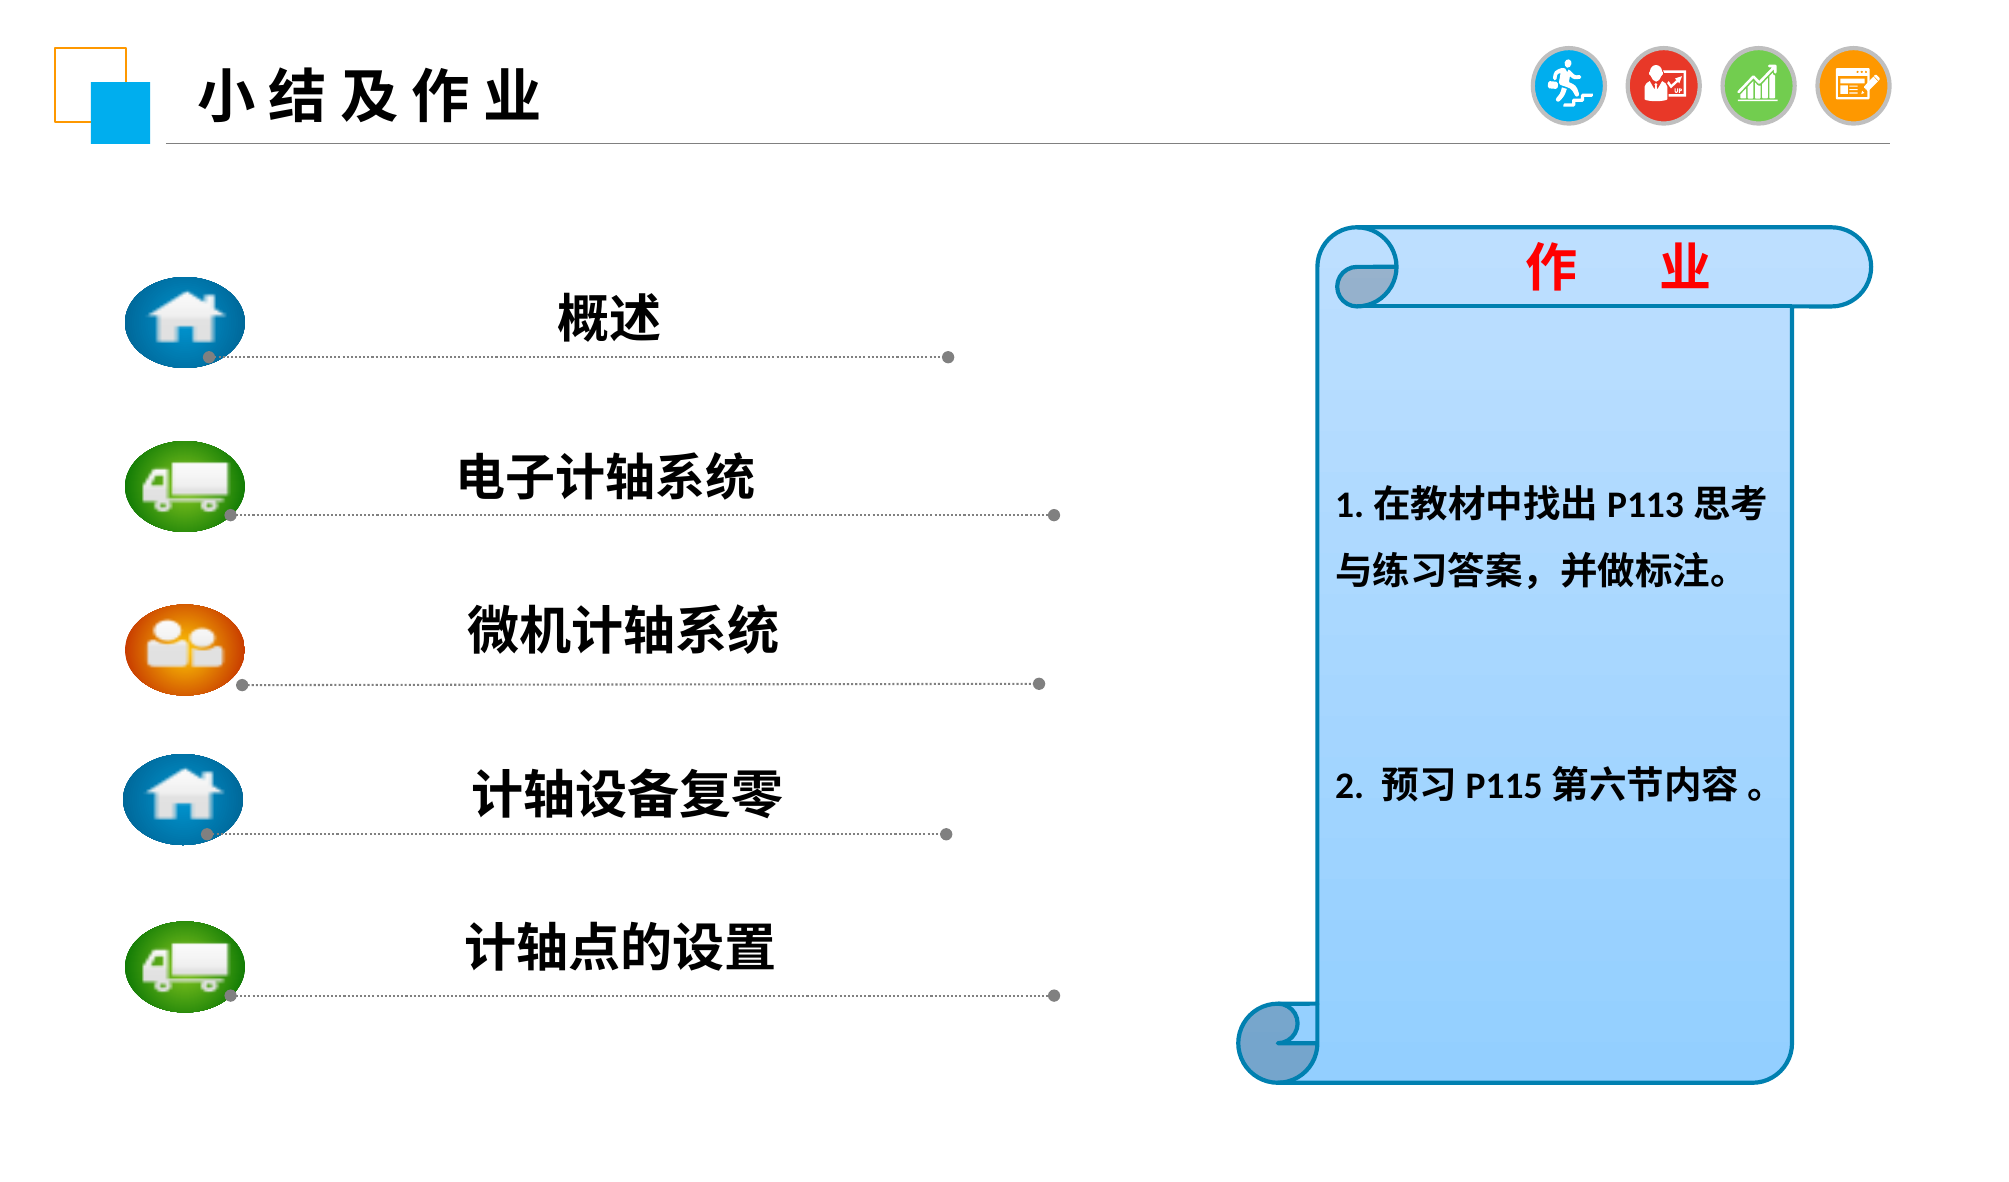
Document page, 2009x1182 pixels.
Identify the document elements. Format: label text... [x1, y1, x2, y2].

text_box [230, 437, 1055, 516]
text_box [208, 277, 960, 358]
text_box [1236, 225, 1874, 1085]
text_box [124, 604, 246, 696]
text_box 2. 预习P115第六节内容 。 [1320, 731, 1790, 814]
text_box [230, 906, 1055, 996]
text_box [122, 753, 244, 846]
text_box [206, 753, 979, 835]
text_box 1.在教材中找出P113思考与练习答案，并做标注。 [1320, 449, 1790, 600]
text_box 微机计轴系统 [453, 590, 862, 668]
text_box 小 结 及 作 业 [182, 51, 557, 137]
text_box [124, 921, 246, 1013]
text_box 作 业 [1511, 227, 1728, 305]
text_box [124, 440, 246, 533]
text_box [124, 276, 246, 369]
